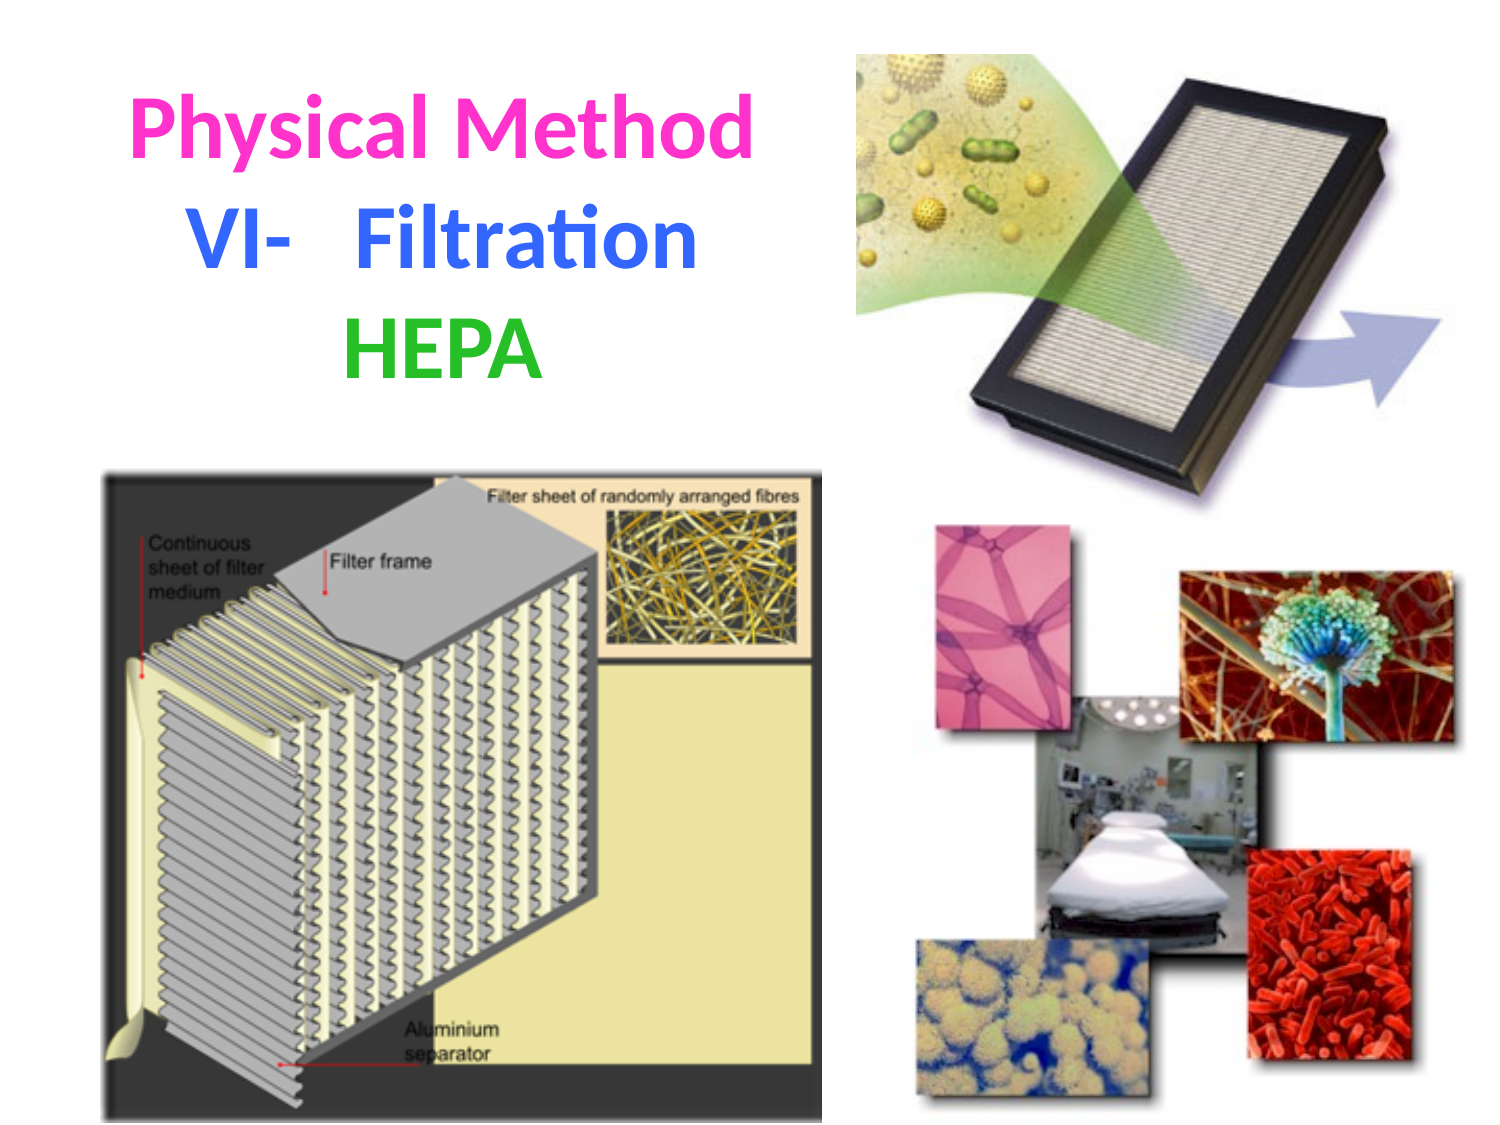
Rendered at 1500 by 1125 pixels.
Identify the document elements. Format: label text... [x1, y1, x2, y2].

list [912, 510, 1497, 1125]
picture [856, 54, 1482, 524]
picture [100, 468, 822, 1124]
title Physical Method VI- Filtration HEPA [64, 30, 821, 433]
